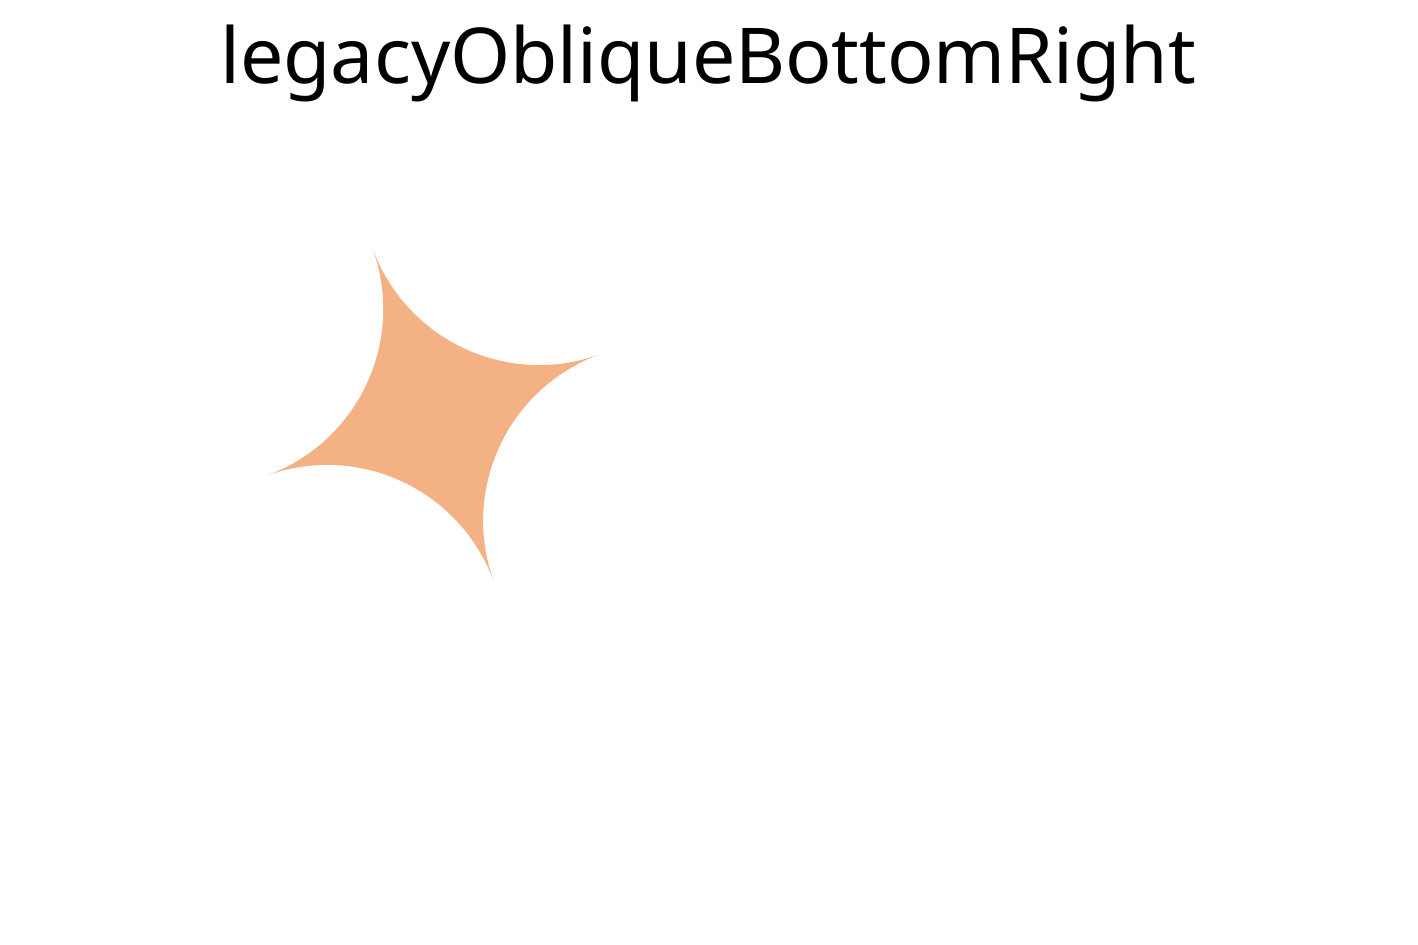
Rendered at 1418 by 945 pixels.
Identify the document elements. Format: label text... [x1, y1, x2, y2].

title legacyObliqueBottomRight [0, 0, 1418, 119]
text_box [266, 248, 601, 582]
